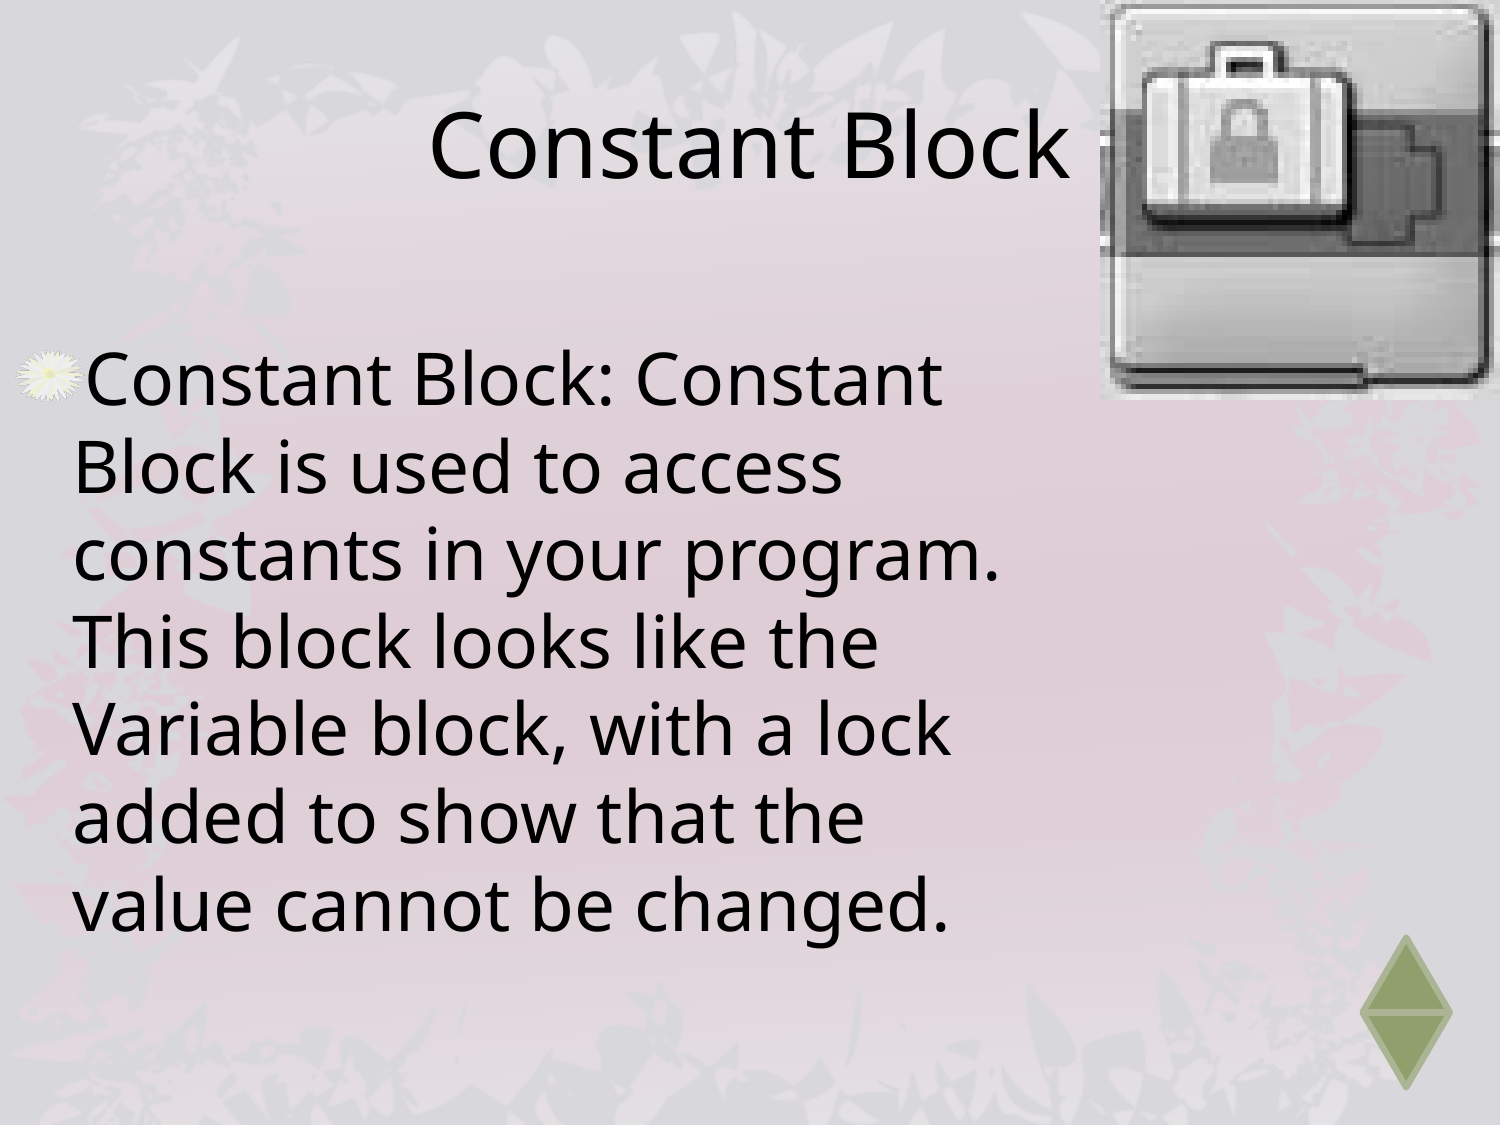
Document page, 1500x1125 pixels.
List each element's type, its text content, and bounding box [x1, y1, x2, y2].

picture [0, 0, 1500, 1125]
picture [15, 350, 85, 402]
text_box [1359, 934, 1453, 1091]
list Constant Block: Constant Block is used to access constants in your program. This block looks like the Variable block, with a lock added to show that the value cannot be changed. [0, 324, 1052, 1005]
title Constant Block [75, 12, 1099, 272]
